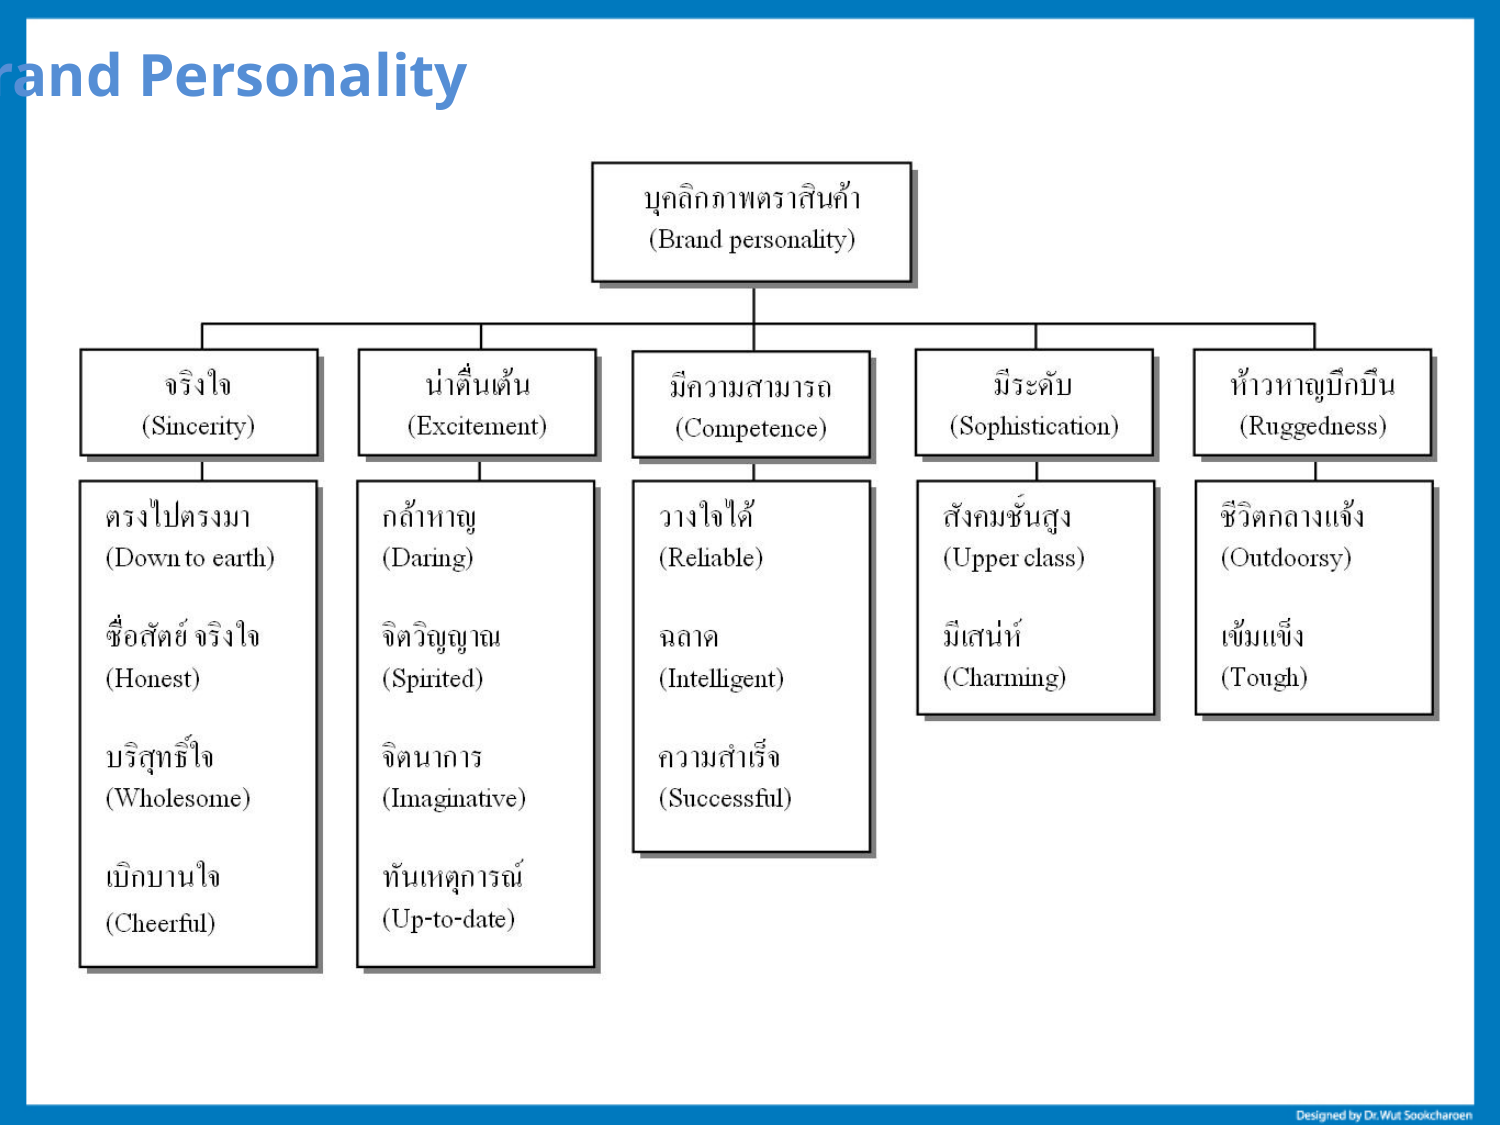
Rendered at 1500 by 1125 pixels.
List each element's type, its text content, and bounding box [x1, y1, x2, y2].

picture [0, 0, 1500, 1125]
text_box Brand Personality [0, 30, 484, 116]
